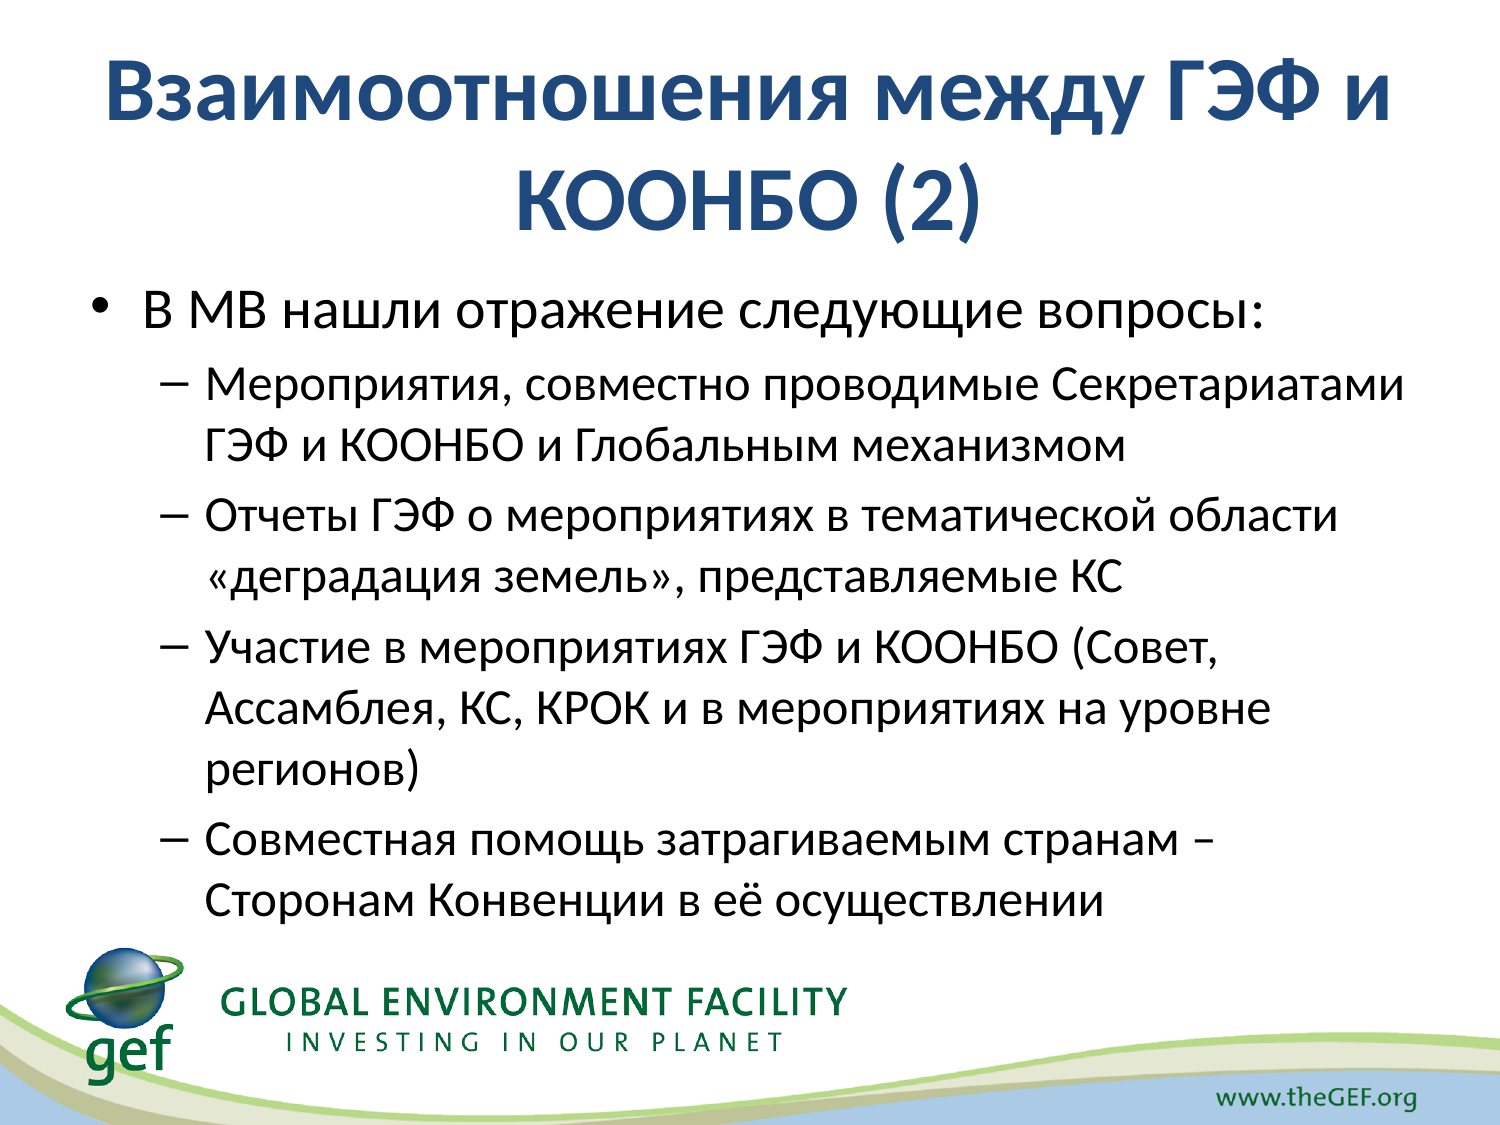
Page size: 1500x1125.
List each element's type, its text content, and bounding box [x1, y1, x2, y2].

title Взаимоотношения между ГЭФ и КООНБО (2) [74, 44, 1426, 233]
picture [0, 920, 1500, 1125]
list В МВ нашли отражение следующие вопросы: Мероприятия, совместно проводимые Секретариатами ГЭФ и КООНБО и Глобальным механизмом Отчеты ГЭФ о мероприятиях в тематической области «деградация земель», представляемые КС Участие в мероприятиях ГЭФ и КООНБО (Совет, Ассамблея, КС, КРОК и в мероприятиях на уровне регионов) Совместная помощь затрагиваемым странам – Сторонам Конвенции в её осуществлении [74, 262, 1426, 951]
